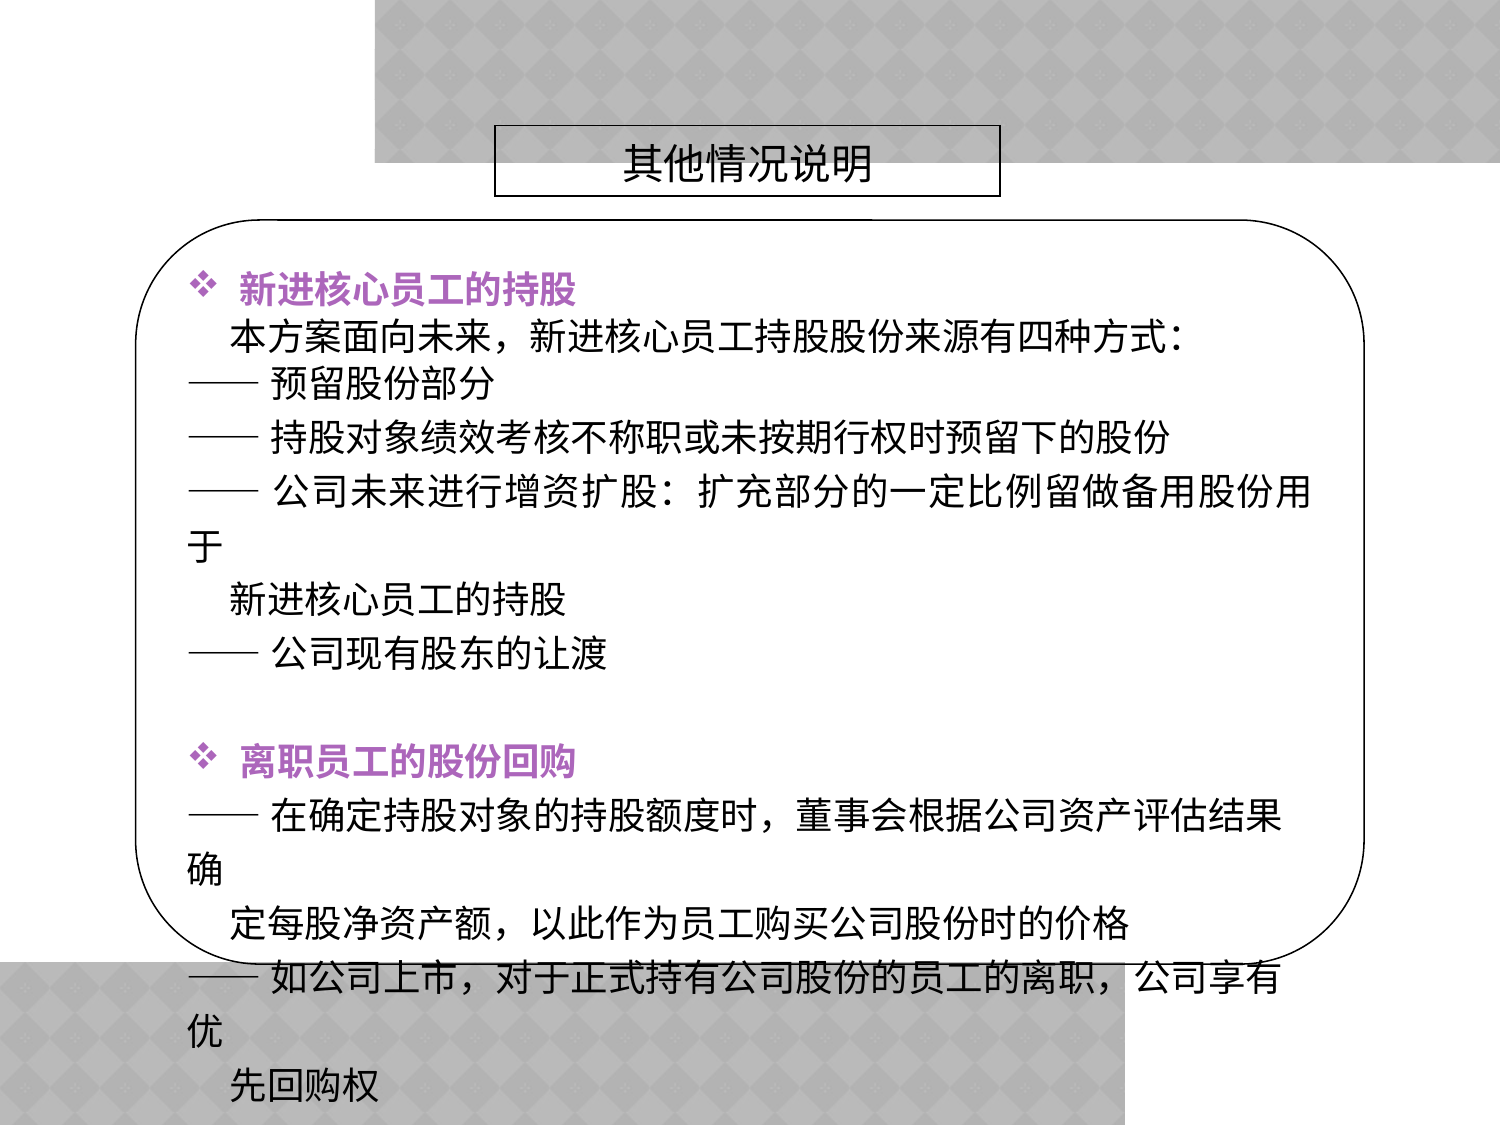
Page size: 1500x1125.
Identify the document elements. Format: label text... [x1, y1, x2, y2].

text_box 新进核心员工的持股 本方案面向未来，新进核心员工持股股份来源有四种方式： ——预留股份部分 ——持股对象绩效考核不称职或未按期行权时预留下的股份 ——公司未来进行增资扩股：扩充部分的一定比例留做备用股份用于 新进核心员工的持股 ——公司现有股东的让渡 离职员工的股份回购 ——在确定持股对象的持股额度时，董事会根据公司资产评估结果确 定每股净资产额，以此作为员工购买公司股份时的价格 ——如公司上市，对于正式持有公司股份的员工的离职，公司享有优 先回购权 [135, 219, 1365, 965]
text_box 其他情况说明 [494, 125, 1001, 197]
